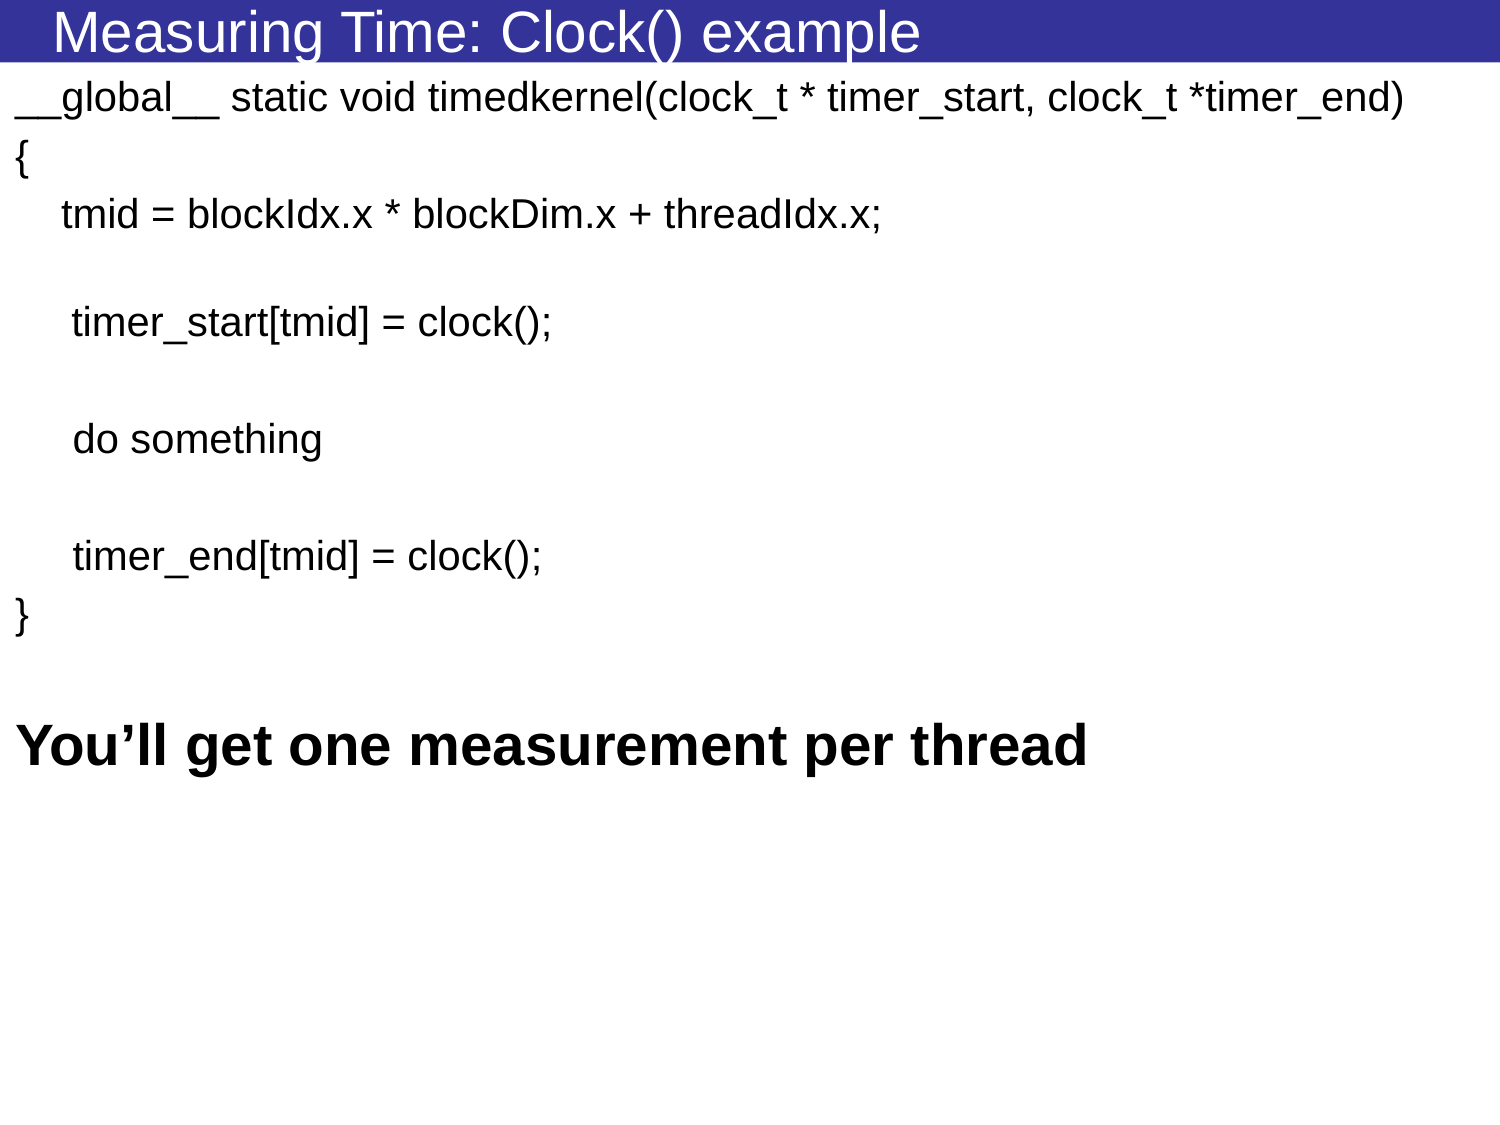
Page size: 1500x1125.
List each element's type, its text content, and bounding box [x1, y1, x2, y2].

list __global__ static void timedkernel(clock_t * timer_start, clock_t *timer_end) { tmid = blockIdx.x * blockDim.x + threadIdx.x; timer_start[tmid] = clock(); do something timer_end[tmid] = clock(); } You’ll get one measurement per thread [0, 62, 1500, 1125]
title Measuring Time: Clock() example [37, 7, 1426, 51]
